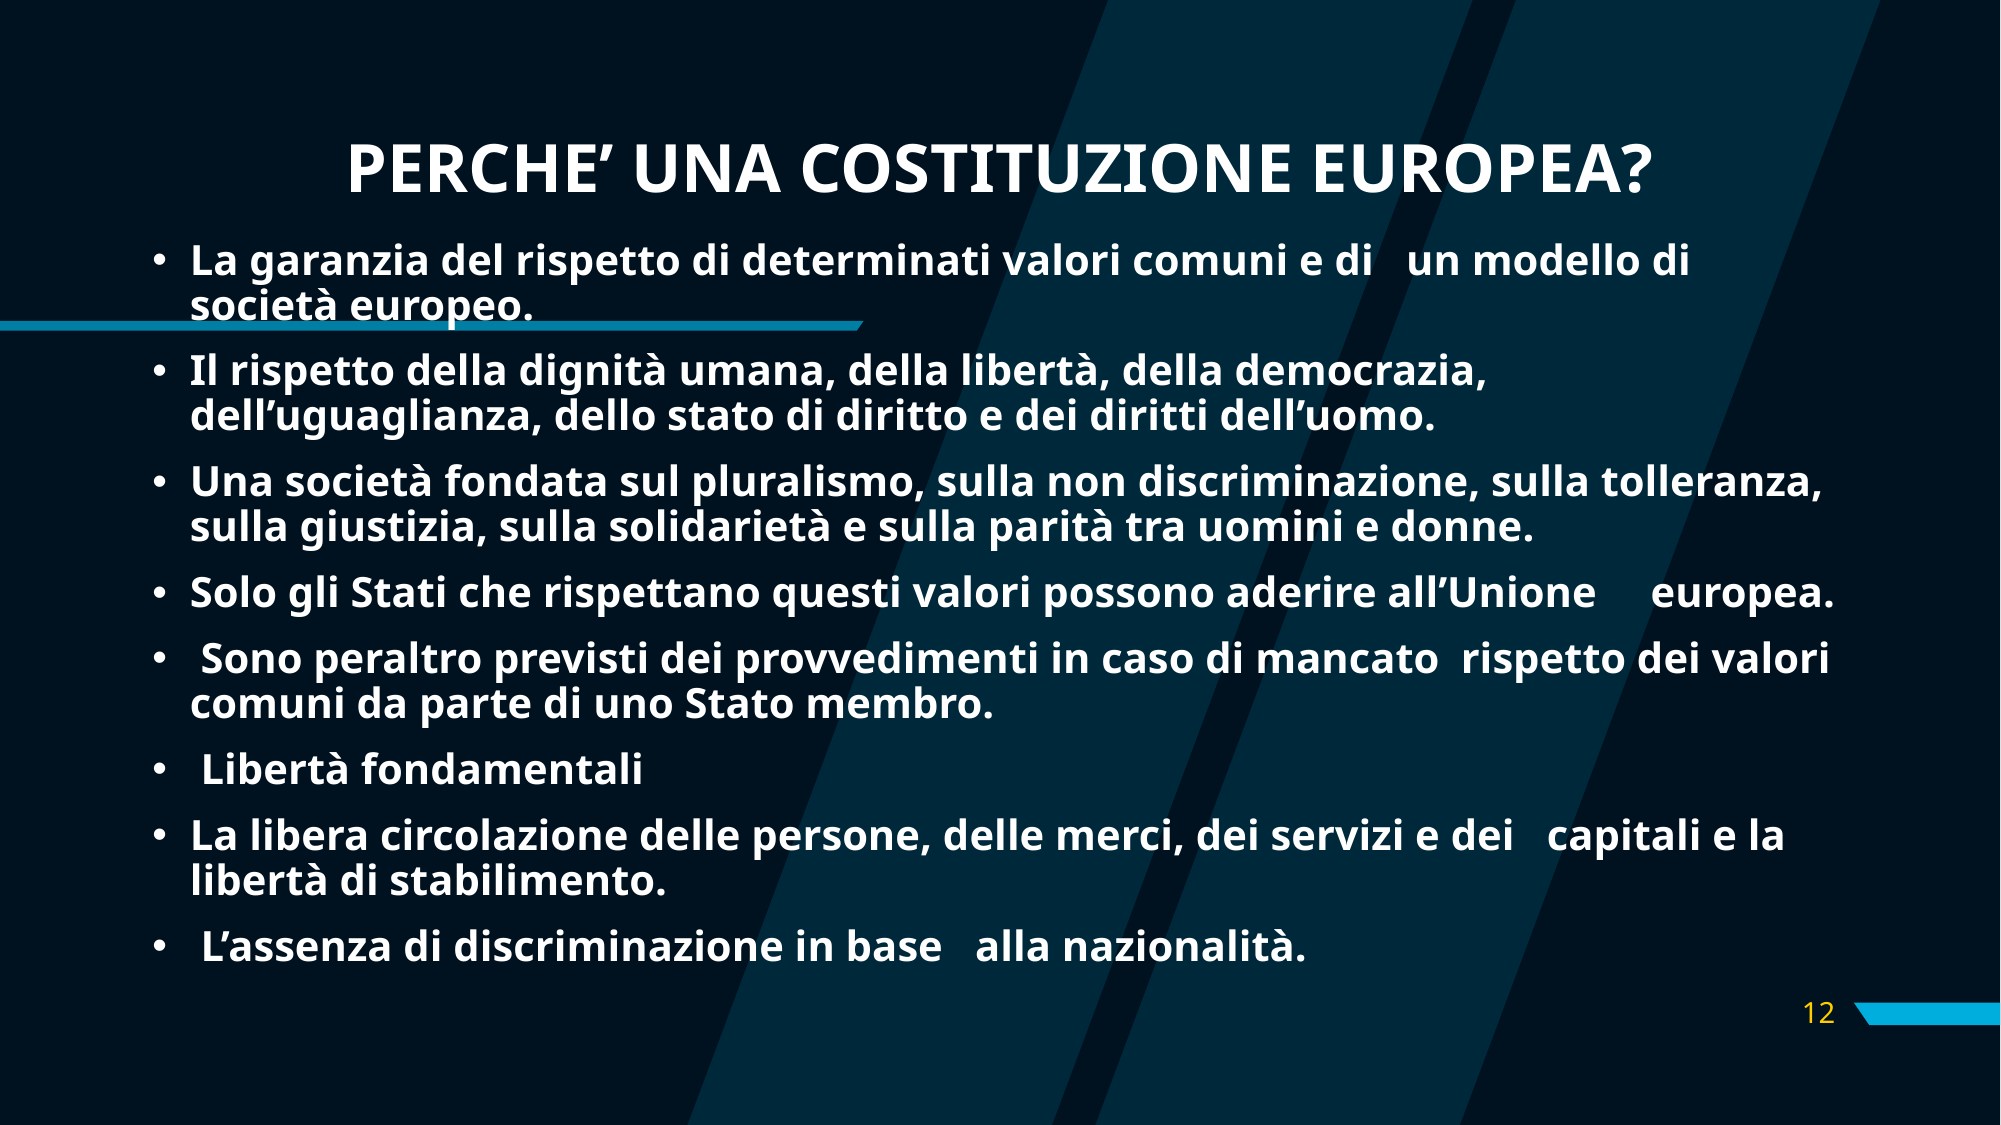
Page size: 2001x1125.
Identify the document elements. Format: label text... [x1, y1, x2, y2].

title PERCHE’ UNA COSTITUZIONE EUROPEA? [137, 59, 1863, 214]
list La garanzia del rispetto di determinati valori comuni e di un modello di società europeo. Il rispetto della dignità umana, della libertà, della democrazia, dell’uguaglianza, dello stato di diritto e dei diritti dell’uomo. Una società fondata sul pluralismo, sulla non discriminazione, sulla tolleranza, sulla giustizia, sulla solidarietà e sulla parità tra uomini e donne. Solo gli Stati che rispettano questi valori possono aderire all’Unione europea. Sono peraltro previsti dei provvedimenti in caso di mancato rispetto dei valori comuni da parte di uno Stato membro. Libertà fondamentali La libera circolazione delle persone, delle merci, dei servizi e dei capitali e la libertà di stabilimento. L’assenza di discriminazione in base alla nazionalità. [137, 231, 1863, 1072]
